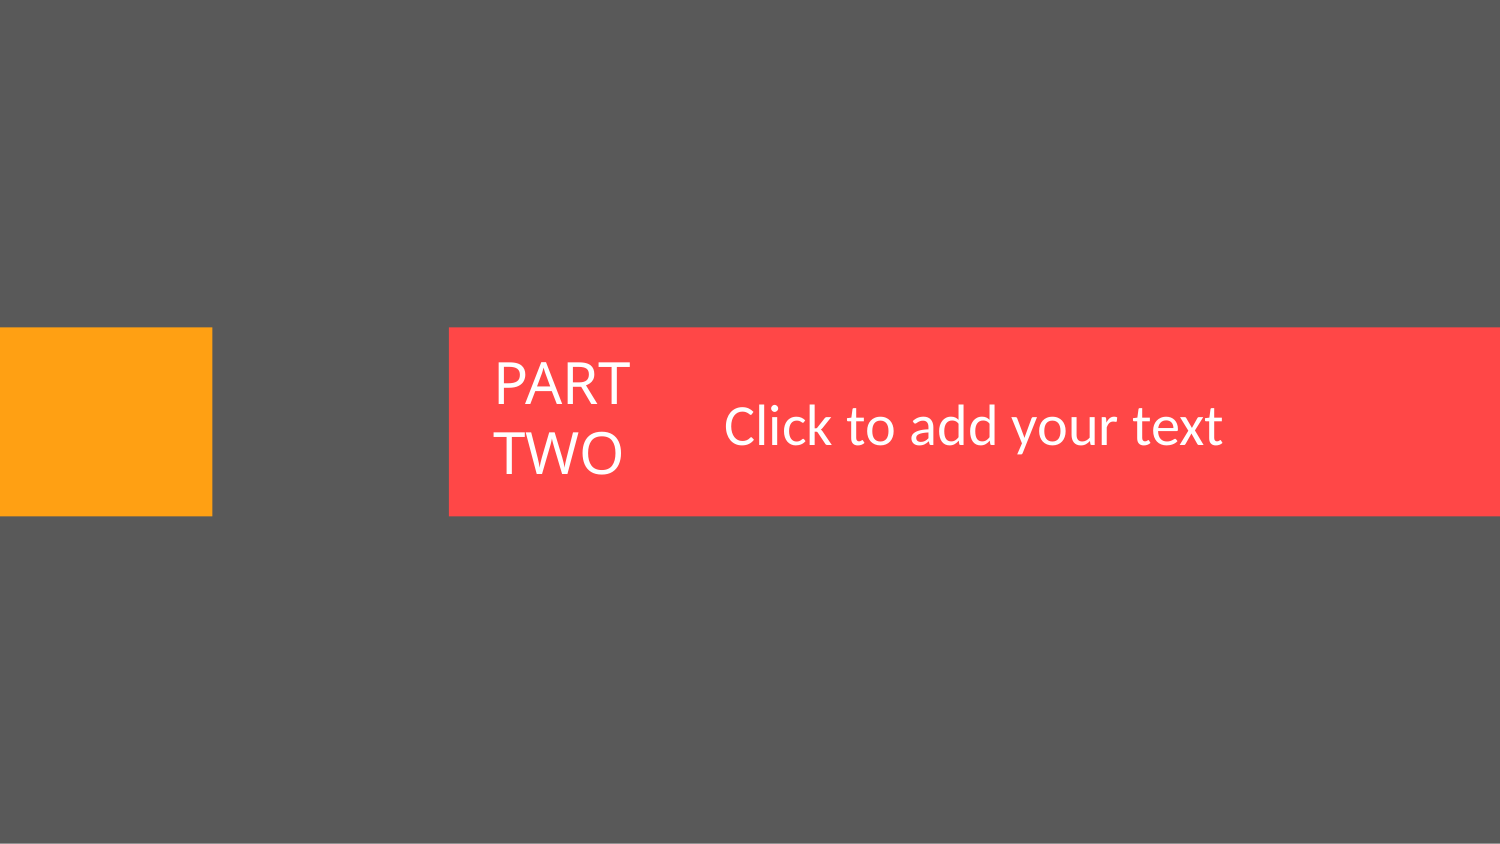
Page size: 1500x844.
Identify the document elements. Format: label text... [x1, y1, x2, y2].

text_box PART TWO [478, 339, 786, 494]
text_box [0, 325, 215, 518]
text_box Click to add your text [447, 325, 1500, 518]
